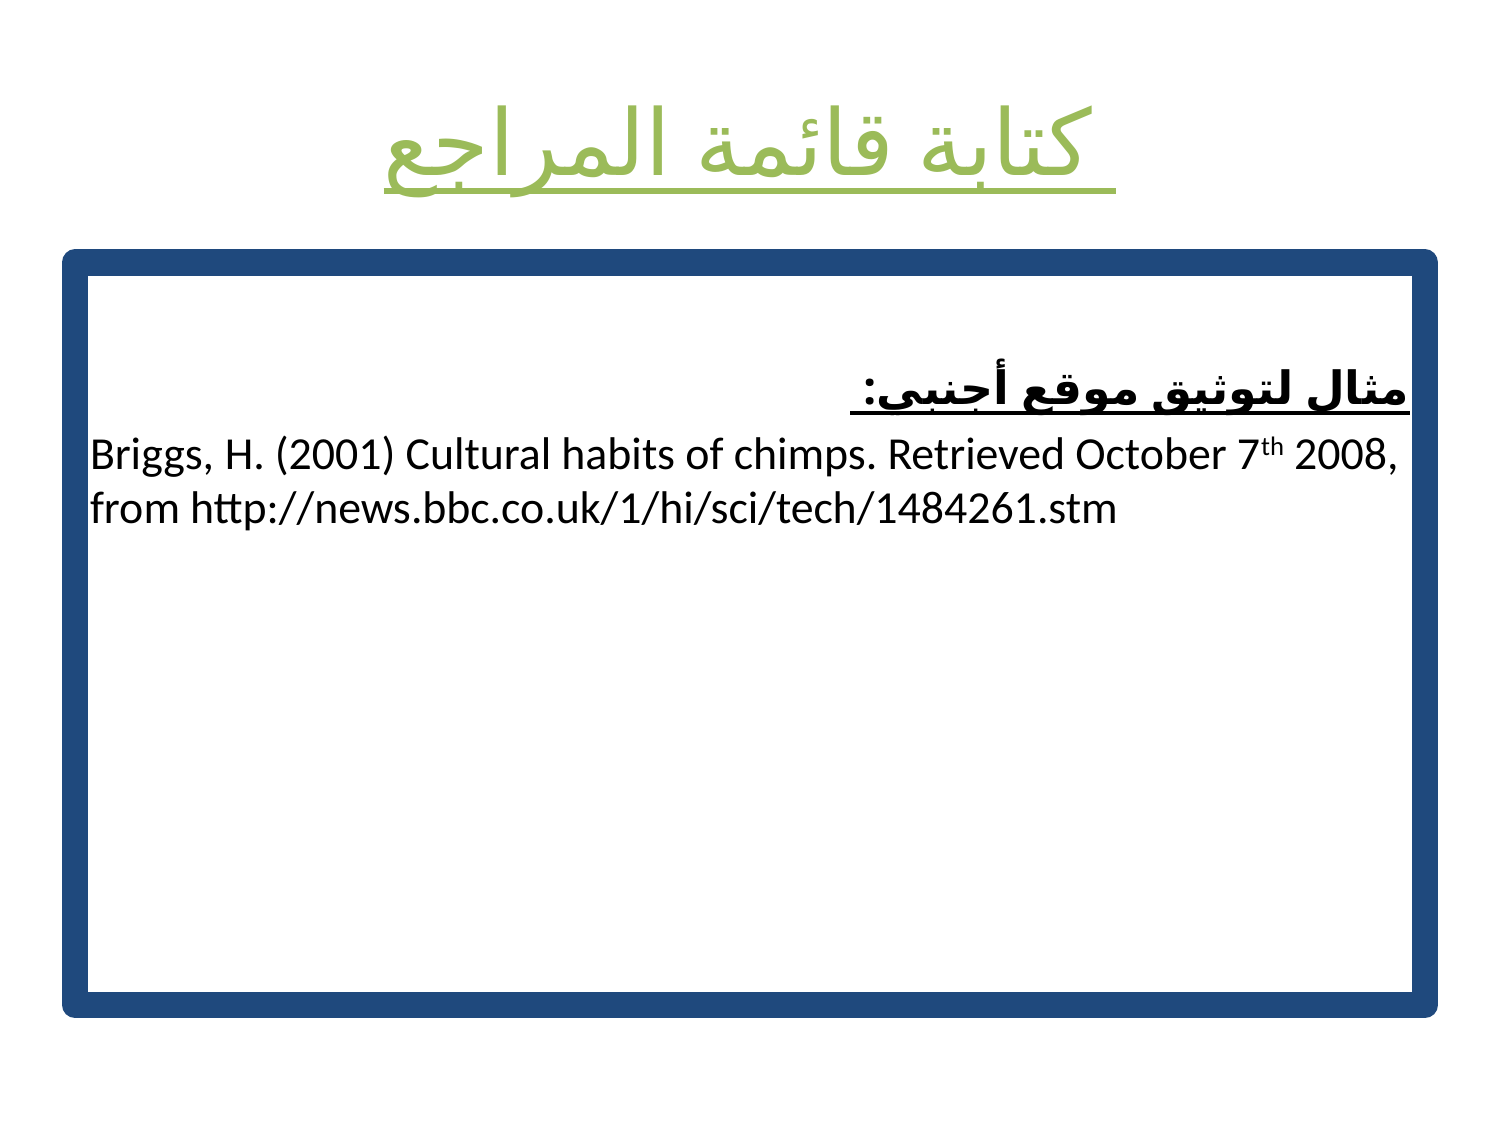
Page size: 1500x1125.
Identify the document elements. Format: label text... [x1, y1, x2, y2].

list مثال لتوثيق موقع أجنبي: Briggs, H. (2001) Cultural habits of chimps. Retrieved October 7th 2008, from http://news.bbc.co.uk/1/hi/sci/tech/1484261.stm [75, 262, 1425, 1005]
title كتابة قائمة المراجع [75, 45, 1425, 233]
